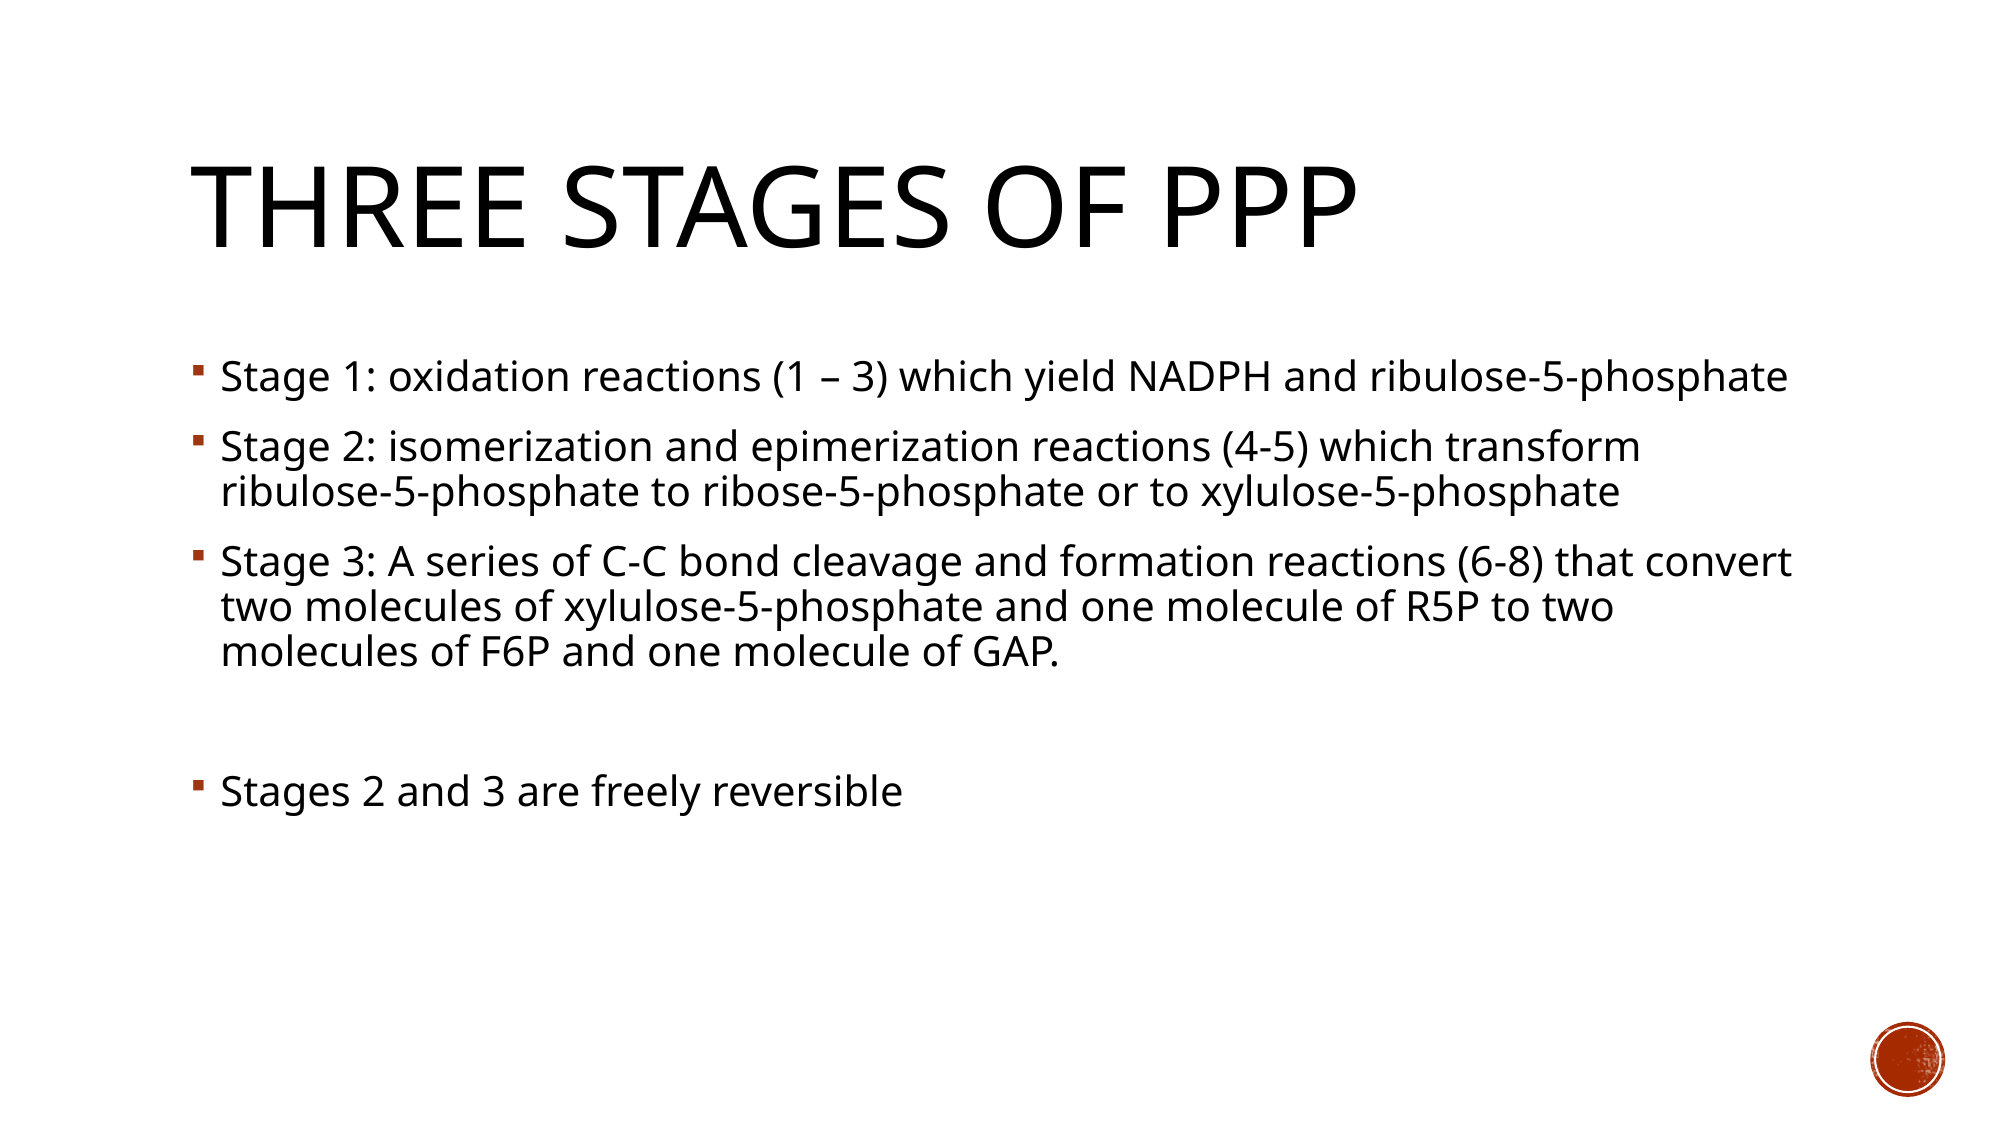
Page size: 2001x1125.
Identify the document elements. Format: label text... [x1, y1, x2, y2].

list Stage 1: oxidation reactions (1 – 3) which yield NADPH and ribulose-5-phosphate Stage 2: isomerization and epimerization reactions (4-5) which transform ribulose-5-phosphate to ribose-5-phosphate or to xylulose-5-phosphate Stage 3: A series of C-C bond cleavage and formation reactions (6-8) that convert two molecules of xylulose-5-phosphate and one molecule of R5P to two molecules of F6P and one molecule of GAP. Stages 2 and 3 are freely reversible [175, 348, 1826, 1013]
title Three stages of PPP [175, 79, 1826, 344]
